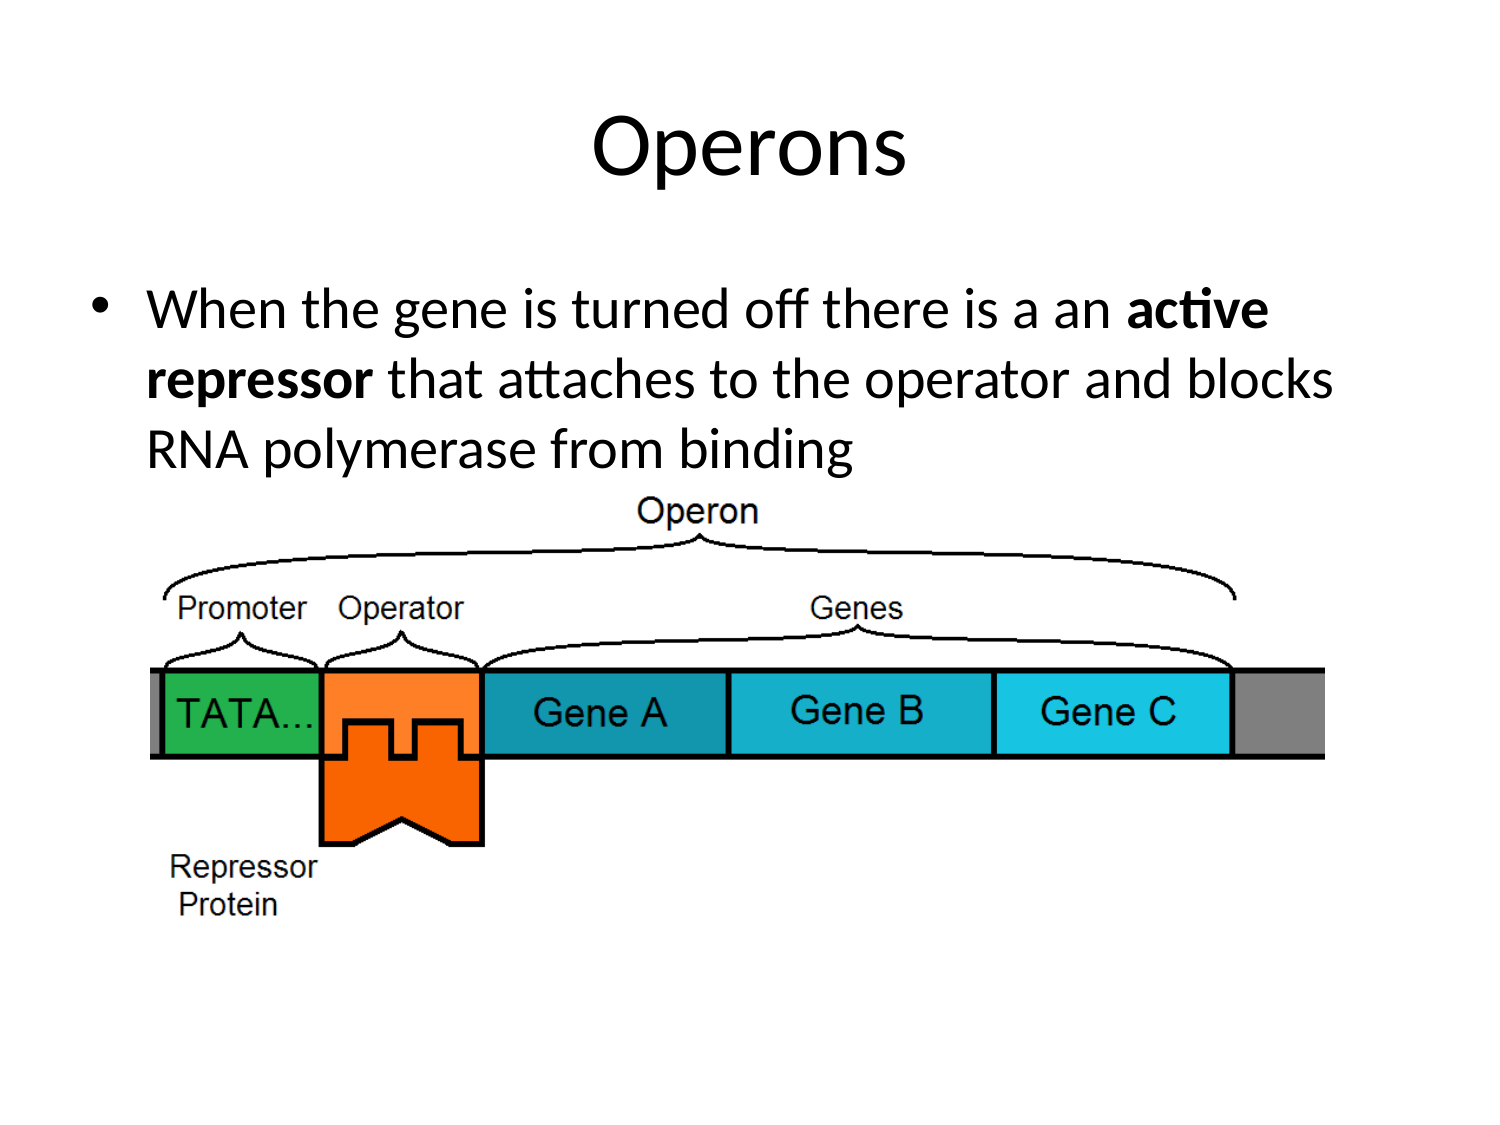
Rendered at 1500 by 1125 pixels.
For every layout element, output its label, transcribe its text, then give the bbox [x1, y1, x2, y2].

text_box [149, 487, 1326, 1076]
list When the gene is turned off there is a an active repressor that attaches to the operator and blocks RNA polymerase from binding [75, 262, 1438, 713]
title Operons [75, 45, 1425, 233]
